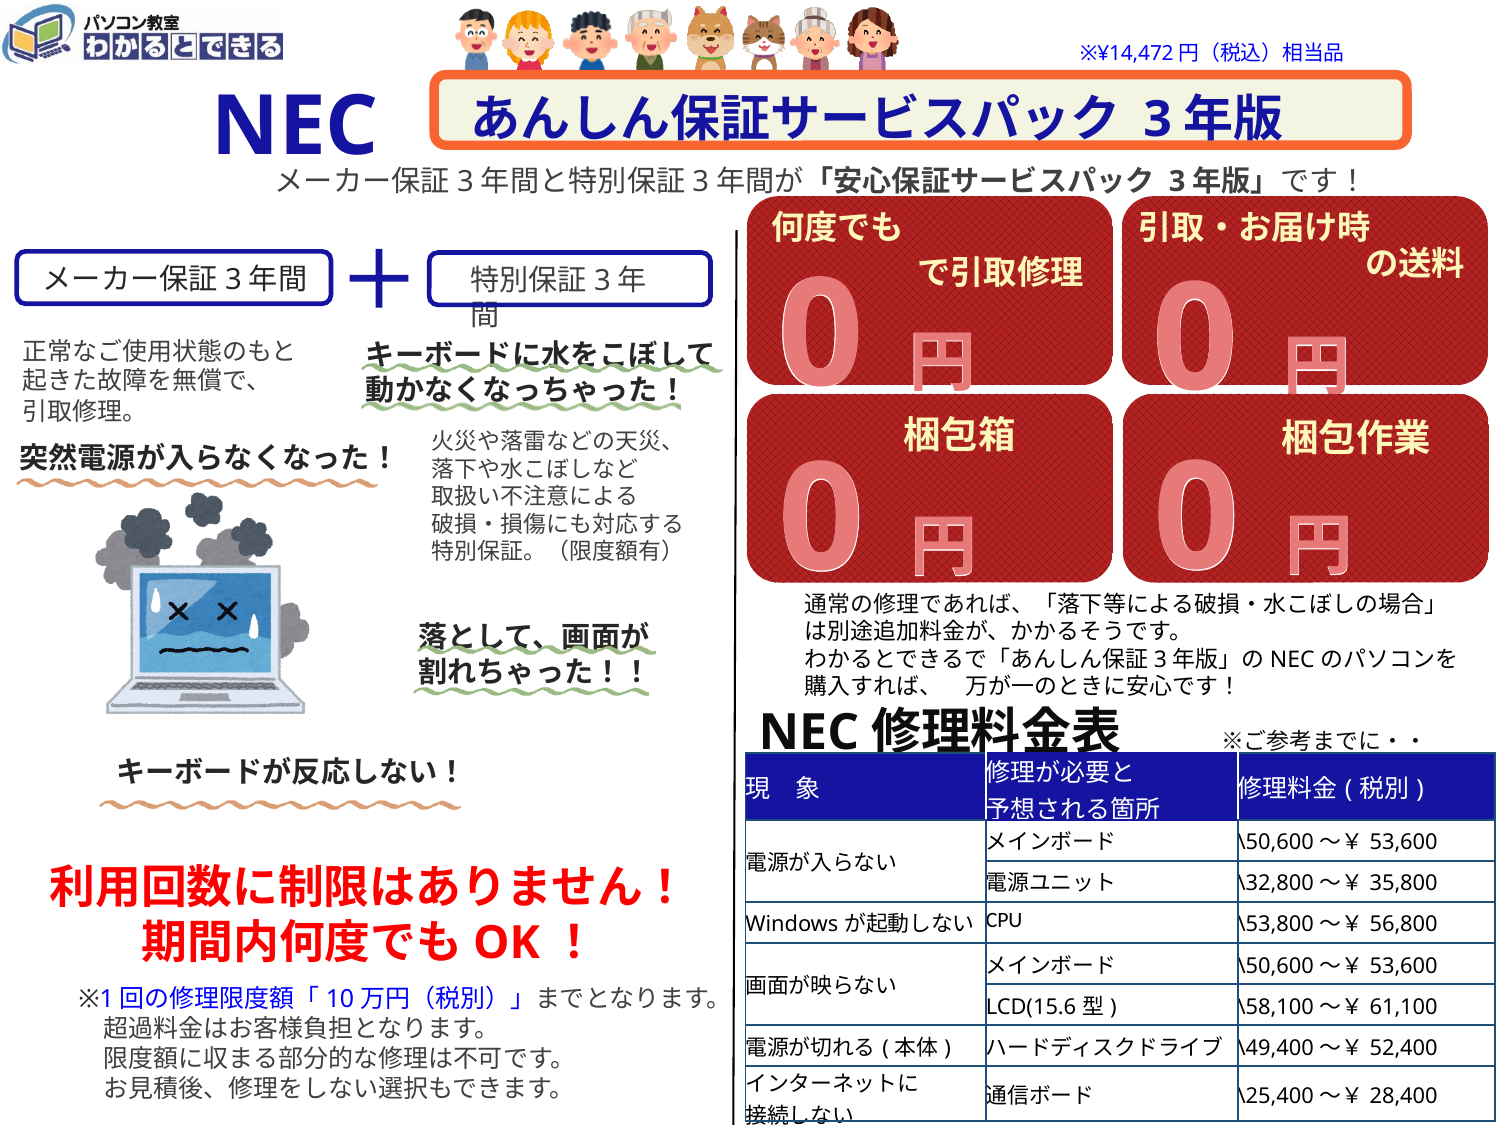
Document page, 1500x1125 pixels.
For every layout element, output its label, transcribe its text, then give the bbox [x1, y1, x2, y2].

text_box の送料 [1376, 241, 1478, 282]
text_box 火災や落雷などの天災、 落下や水こぼしなど 取扱い不注意による 破損・損傷にも対応する 特別保証。（限度額有） [431, 426, 704, 565]
table_cell \58,100～￥61,100 [1239, 985, 1494, 1024]
text_box [745, 195, 1114, 387]
text_box 特別保証3年間 [470, 306, 676, 332]
text_box [349, 248, 409, 309]
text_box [356, 336, 733, 412]
picture [1, 3, 283, 64]
text_box NEC [211, 71, 396, 172]
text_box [408, 618, 683, 700]
text_box [1120, 195, 1489, 387]
table_cell LCD(15.6型) [987, 985, 1237, 1024]
text_box 引取・お届け時 [1138, 206, 1407, 247]
table_cell メインボード [987, 821, 1237, 860]
table_cell \32,800～￥35,800 [1239, 862, 1494, 901]
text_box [776, 235, 992, 386]
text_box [778, 419, 990, 572]
text_box [15, 250, 332, 305]
text_box [1121, 392, 1490, 584]
text_box ※1回の修理限度額「10万円（税別）」までとなります。 超過料金はお客様負担となります。 限度額に収まる部分的な修理は不可です。 お見積後、修理をしない選択もできます。 [78, 982, 725, 1103]
text_box メーカー保証3年間 [42, 260, 314, 296]
table_cell 通信ボード [987, 1067, 1237, 1120]
table_header 修理が必要と 予想される箇所 [987, 754, 1237, 819]
text_box 梱包作業 [1281, 413, 1434, 460]
table_cell 電源が切れる(本体) [746, 1026, 985, 1065]
picture [87, 490, 314, 718]
text_box 利用回数に制限はありません！ 期間内何度でもOK！ [27, 857, 711, 968]
table_cell CPU [987, 903, 1237, 942]
table_cell \50,600～￥53,600 [1239, 944, 1494, 983]
picture [94, 798, 463, 812]
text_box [1152, 239, 1376, 398]
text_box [434, 2, 1408, 148]
text_box [745, 392, 1114, 584]
table_cell \25,400～￥28,400 [1239, 1067, 1494, 1120]
table_cell ハードディスクドライブ [987, 1026, 1237, 1065]
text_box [11, 439, 401, 490]
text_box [1153, 418, 1377, 601]
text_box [737, 336, 748, 412]
table_cell インターネットに 接続しない [746, 1067, 985, 1120]
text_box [733, 230, 737, 1125]
text_box キーボードが反応しない！ [116, 752, 485, 788]
text_box 正常なご使用状態のもと 起きた故障を無償で、 引取修理。 [22, 335, 411, 426]
text_box で引取修理 [992, 251, 1112, 292]
table_cell 画面が映らない [746, 944, 985, 1024]
table_cell 電源ユニット [987, 862, 1237, 901]
text_box 通常の修理であれば、「落下等による破損・水こぼしの場合」 は別途追加料金が、かかるそうです。 わかるとできるで「あんしん保証3年版」のNECのパソコンを 購入すれば、 万が一のときに安心です！ NEC修理料金表 ※ご参考までに・・ [758, 589, 1488, 752]
table_header 現 象 [746, 754, 985, 819]
table_cell \50,600～￥53,600 [1239, 821, 1494, 860]
table_cell Windowsが起動しない [746, 903, 985, 942]
table_header 修理料金(税別) [1239, 754, 1494, 819]
text_box メーカー保証3年間と特別保証3年間が「安心保証サービスパック 3年版」です！ [274, 161, 1371, 197]
table_cell \53,800～￥56,800 [1239, 903, 1494, 942]
text_box 何度でも [761, 206, 913, 247]
text_box 梱包箱 [888, 411, 1031, 457]
table_cell \49,400～￥52,400 [1239, 1026, 1494, 1065]
table_cell 電源が入らない [746, 821, 985, 901]
text_box [428, 251, 712, 306]
table_cell メインボード [987, 944, 1237, 983]
